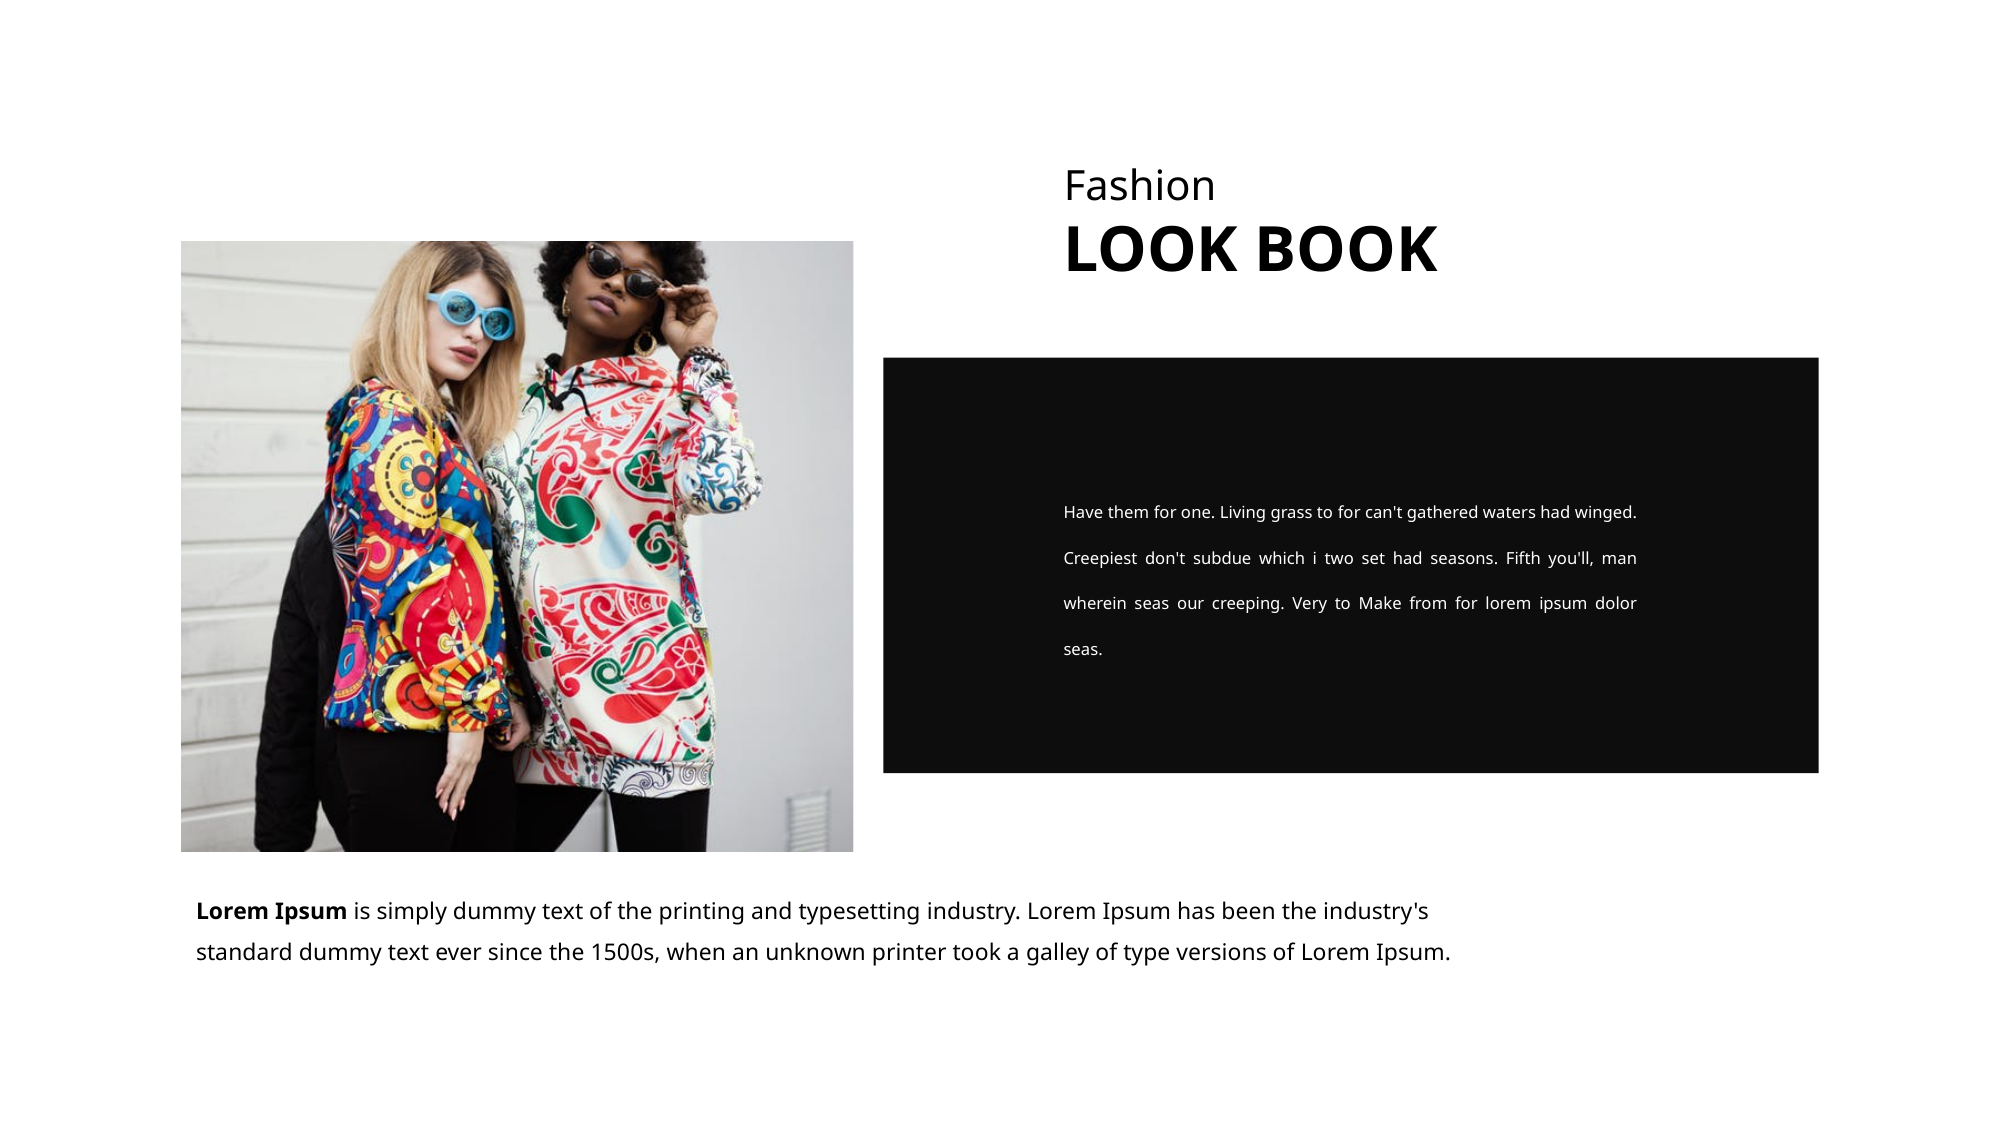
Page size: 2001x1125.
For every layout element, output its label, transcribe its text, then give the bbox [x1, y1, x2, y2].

text_box Fashion LOOK BOOK [1048, 151, 1499, 292]
picture [181, 241, 854, 852]
text_box Lorem Ipsum is simply dummy text of the printing and typesetting industry. Lorem Ipsum has been the industry's standard dummy text ever since the 1500s, when an unknown printer took a galley of type versions of Lorem Ipsum. [181, 874, 1544, 973]
text_box [882, 357, 1820, 774]
text_box Have them for one. Living grass to for can't gathered waters had winged. Creepiest don't subdue which i two set had seasons. Fifth you'll, man wherein seas our creeping. Very to Make from for lorem ipsum dolor seas. [1048, 468, 1653, 667]
